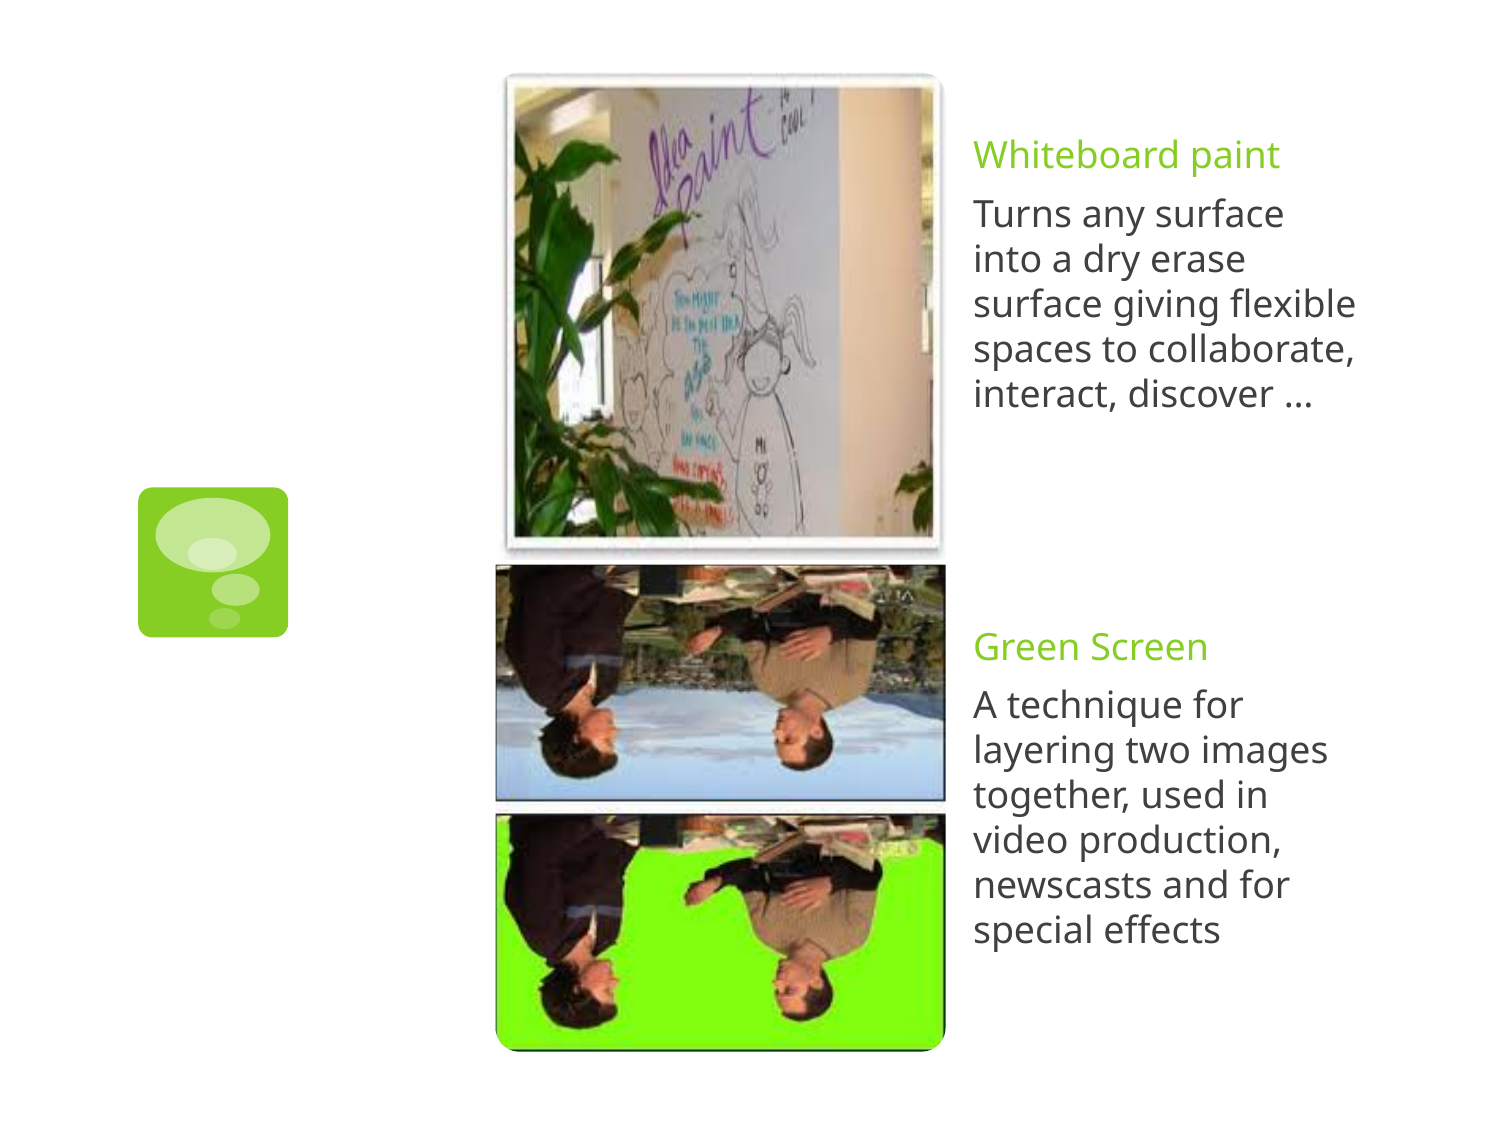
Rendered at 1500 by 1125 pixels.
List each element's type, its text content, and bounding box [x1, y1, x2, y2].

list A technique for layering two images together, used in video production, newscasts and for special effects [958, 676, 1373, 1002]
picture [494, 72, 947, 561]
list Green Screen [958, 564, 1373, 676]
picture [494, 564, 947, 1053]
list Turns any surface into a dry erase surface giving flexible spaces to collaborate, interact, discover … [958, 184, 1373, 511]
list Whiteboard paint [958, 72, 1373, 184]
